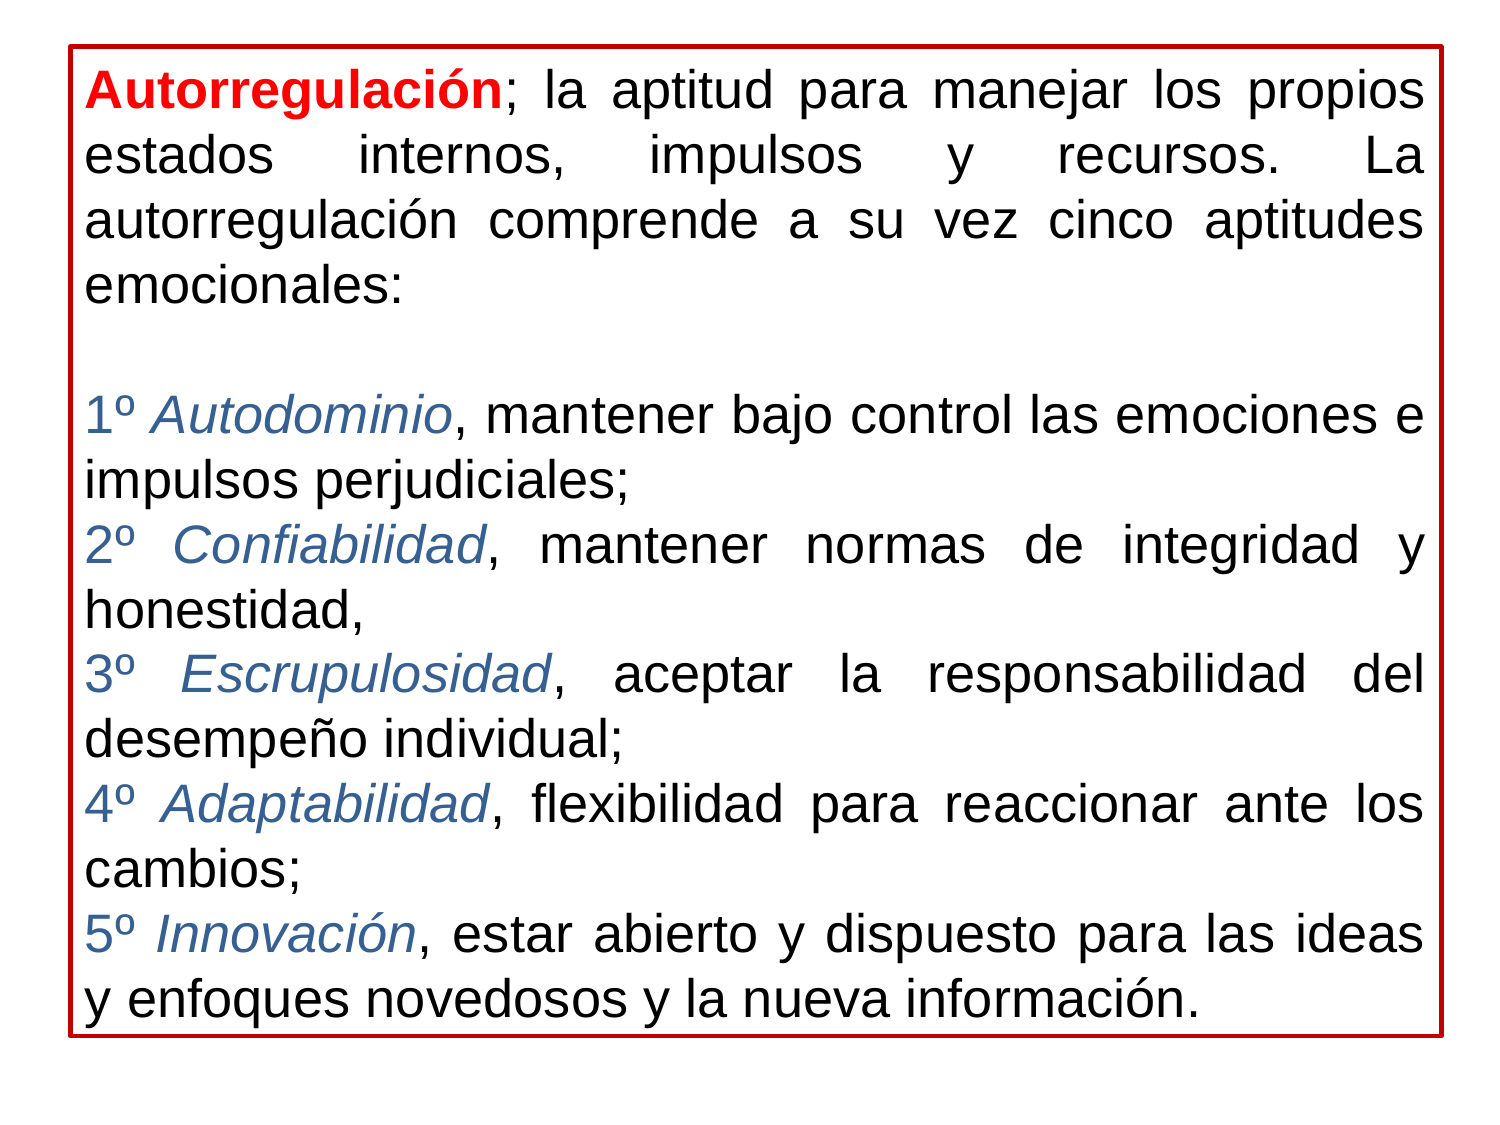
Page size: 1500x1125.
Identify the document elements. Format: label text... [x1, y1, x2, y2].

text_box Autorregulación; la aptitud para manejar los propios estados internos, impulsos y recursos. La autorregulación comprende a su vez cinco aptitudes emocionales: 1º Autodominio, mantener bajo control las emociones e impulsos perjudiciales; 2º Confiabilidad, mantener normas de integridad y honestidad, 3º Escrupulosidad, aceptar la responsabilidad del desempeño individual; 4º Adaptabilidad, flexibilidad para reaccionar ante los cambios; 5º Innovación, estar abierto y dispuesto para las ideas y enfoques novedosos y la nueva información. [70, 46, 1442, 1036]
